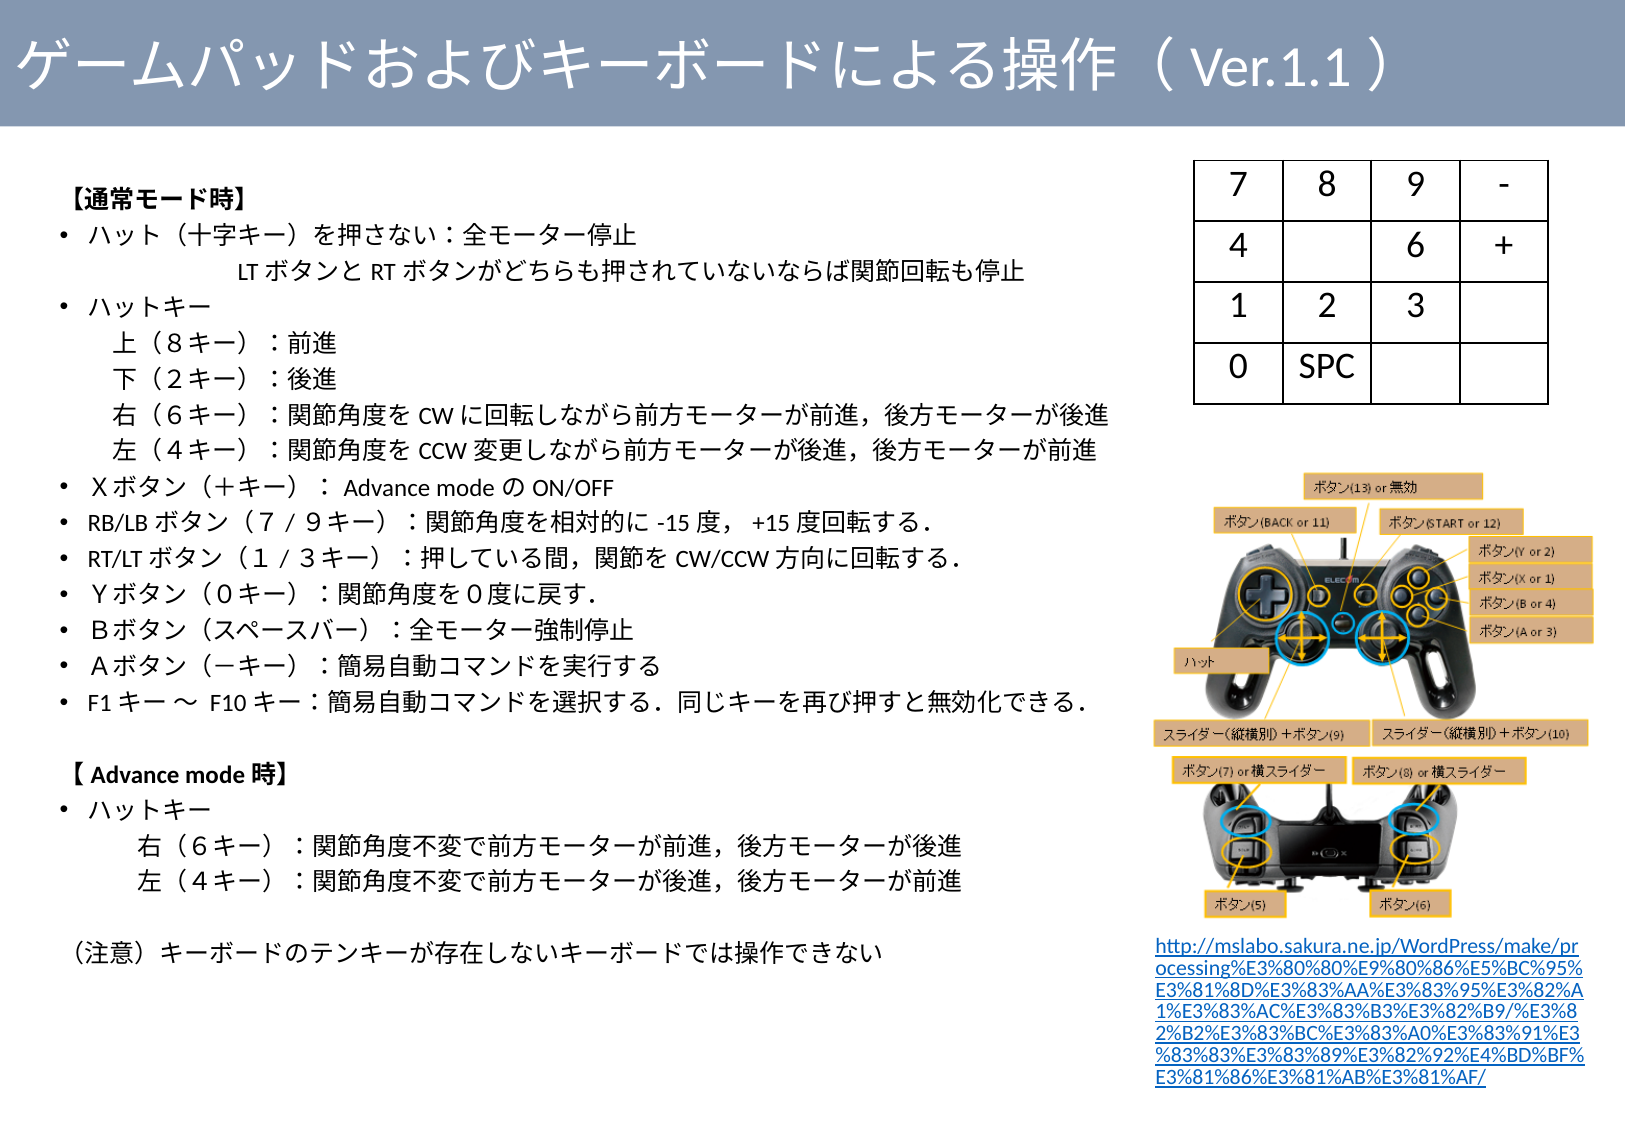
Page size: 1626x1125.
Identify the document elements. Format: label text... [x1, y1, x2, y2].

table_cell 3 [1372, 283, 1459, 342]
table_cell 4 [1195, 222, 1282, 281]
table_header 9 [1372, 161, 1459, 220]
table_cell [1461, 344, 1547, 403]
table_cell [1372, 344, 1459, 403]
text_box 【通常モード時】 ハット（十字キー）を押さない：全モーター停止 LTボタンとRTボタンがどちらも押されていないならば関節回転も停止 ハットキー 上（８キー）：前進 下（２キー）：後進 右（６キー）：関節角度をCWに回転しながら前方モーターが前進，後方モーターが後進 左（４キー）：関節角度をCCW変更しながら前方モーターが後進，後方モーターが前進 Ｘボタン（＋キー）：Advance modeのON/OFF RB/LBボタン（７/９キー）：関節角度を相対的に-15度，+15度回転する． RT/LTボタン（１/３キー）：押している間，関節をCW/CCW方向に回転する． Ｙボタン（０キー）：関節角度を０度に戻す． Ｂボタン（スペースバー）：全モーター強制停止 Ａボタン（－キー）：簡易自動コマンドを実行する F1キー ～ F10キー：簡易自動コマンドを選択する．同じキーを再び押すと無効化できる． 【Advance mode時】 ハットキー 右（６キー）：関節角度不変で前方モーターが前進，後方モーターが後進 左（４キー）：関節角度不変で前方モーターが後進，後方モーターが前進 （注意）キーボードのテンキーが存在しないキーボードでは操作できない [44, 170, 1268, 976]
table_cell [1461, 283, 1547, 342]
table_cell 6 [1372, 222, 1459, 281]
table_cell [1284, 222, 1370, 281]
table_cell + [1461, 222, 1547, 281]
table_cell SPC [1284, 344, 1370, 403]
table_cell 2 [1284, 283, 1370, 342]
text_box ゲームパッドおよびキーボードによる操作（Ver.1.1） [0, 0, 1625, 127]
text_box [1140, 463, 1602, 1125]
table_header - [1461, 161, 1547, 220]
table_cell 1 [1195, 283, 1282, 342]
table_header 8 [1284, 161, 1370, 220]
table_cell 0 [1195, 344, 1282, 403]
table_header 7 [1195, 161, 1282, 220]
